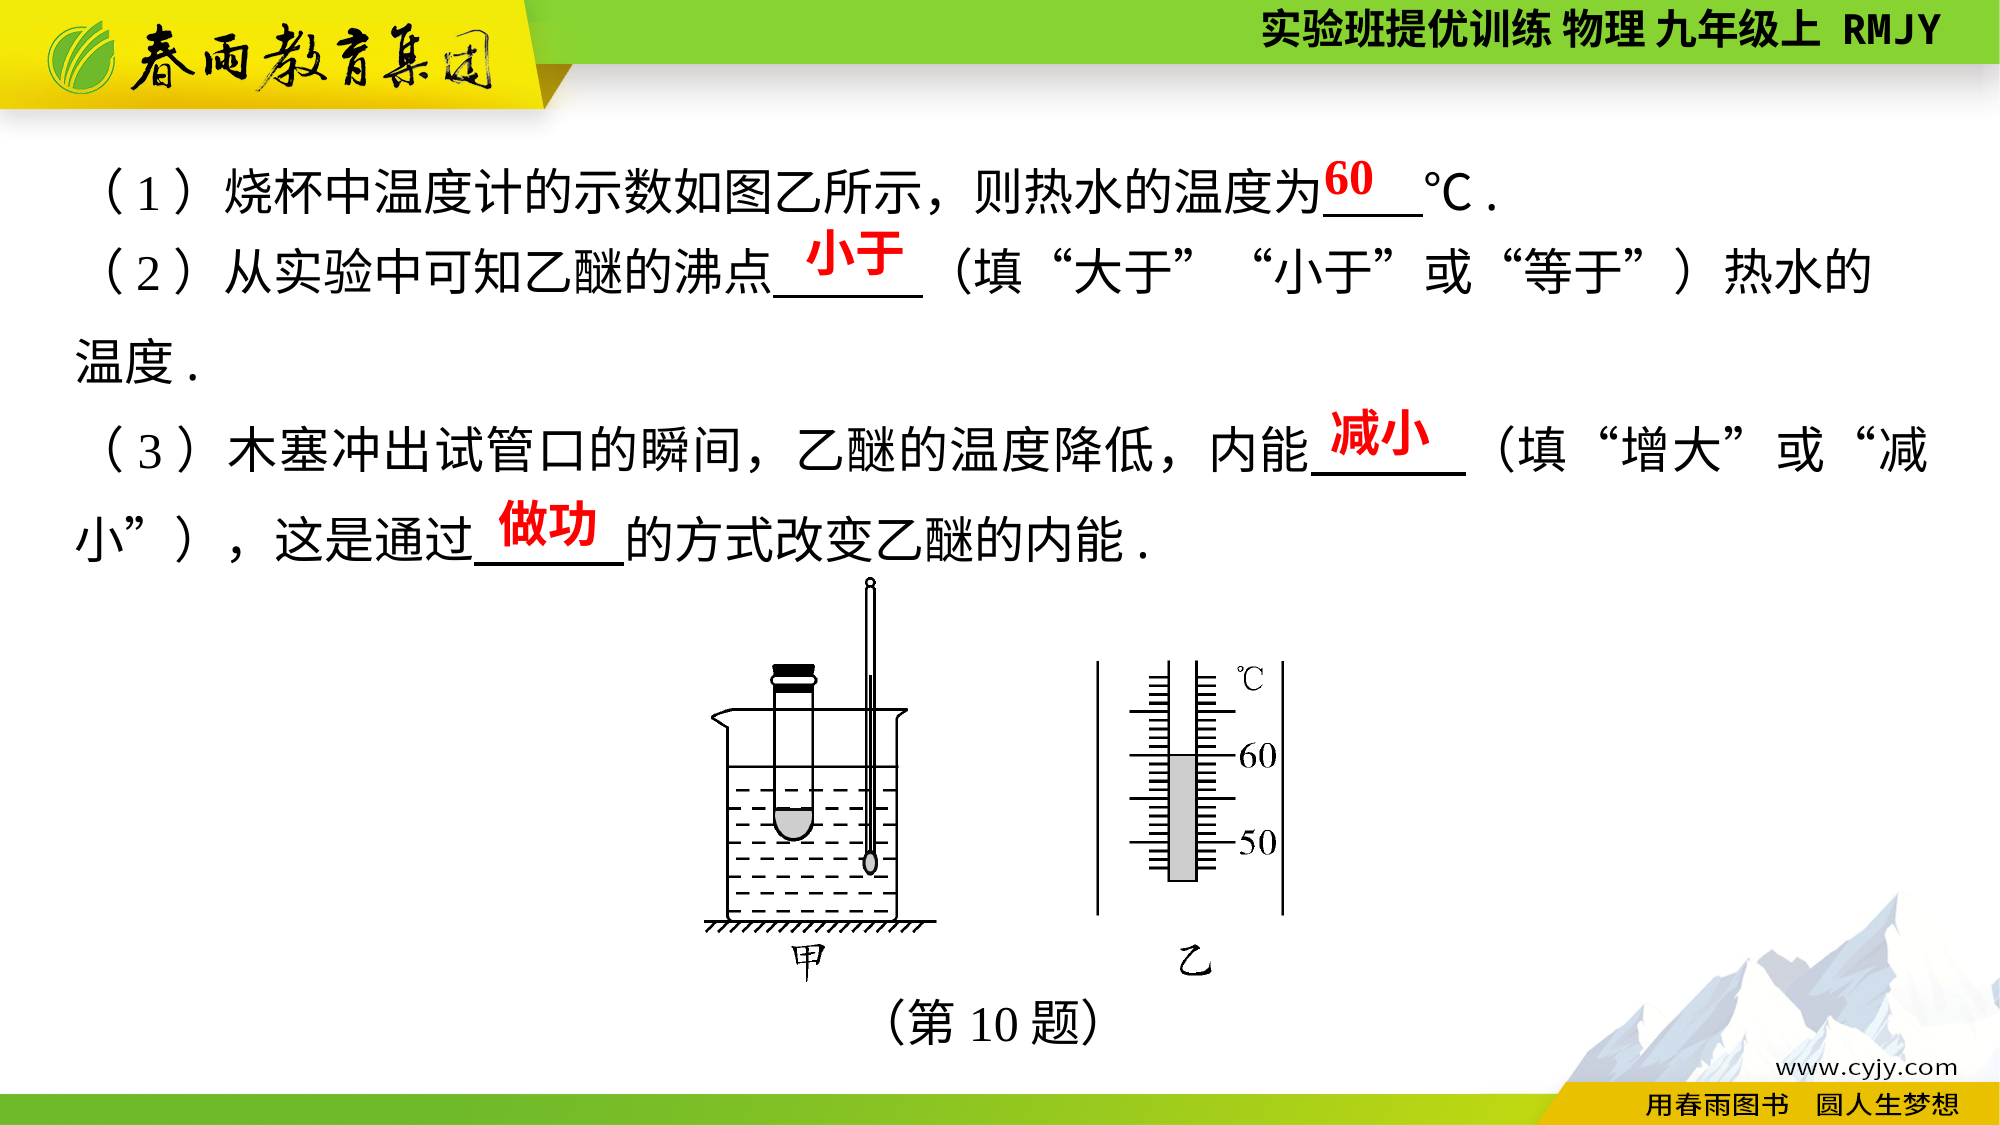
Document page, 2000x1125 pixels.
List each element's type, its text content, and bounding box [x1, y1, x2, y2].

text_box 60 [1309, 137, 1390, 203]
list （1）烧杯中温度计的示数如图乙所示，则热水的温度为 ℃. [59, 122, 1944, 203]
text_box 小于 [790, 213, 921, 289]
picture [0, 0, 2000, 1125]
text_box 做功 [483, 484, 614, 560]
text_box （3）木塞冲出试管口的瞬间，乙醚的温度降低，内能 （填“增大”或“减小”），这是通过 的方式改变乙醚的内能. [59, 381, 1944, 576]
text_box （第10题） [842, 992, 1146, 1059]
text_box 减小 [1315, 393, 1446, 469]
text_box （2）从实验中可知乙醚的沸点 （填“大于”“小于”或“等于”）热水的 温度. [59, 203, 1944, 381]
